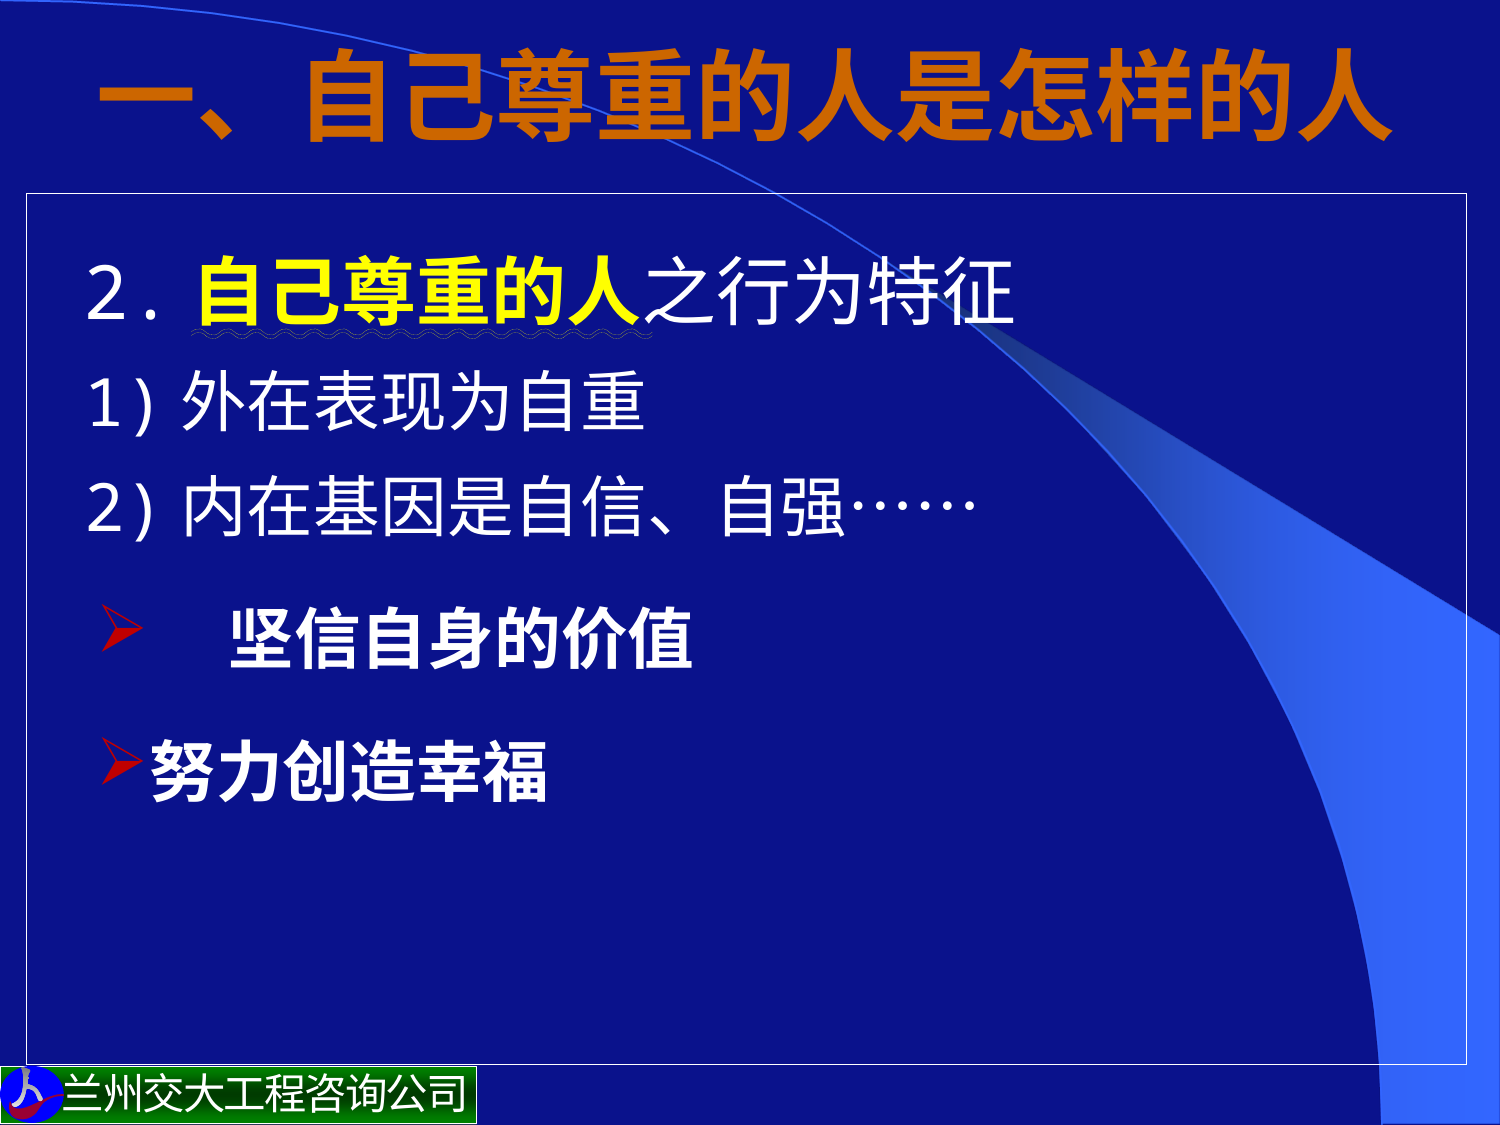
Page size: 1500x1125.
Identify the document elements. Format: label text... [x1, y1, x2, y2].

list 2.自己尊重的人之行为特征 1)外在表现为自重 2)内在基因是自信、自强…… 坚信自身的价值 努力创造幸福 [26, 193, 1467, 1065]
picture [0, 0, 1500, 1125]
title 一、自己尊重的人是怎样的人 [26, 0, 1467, 188]
